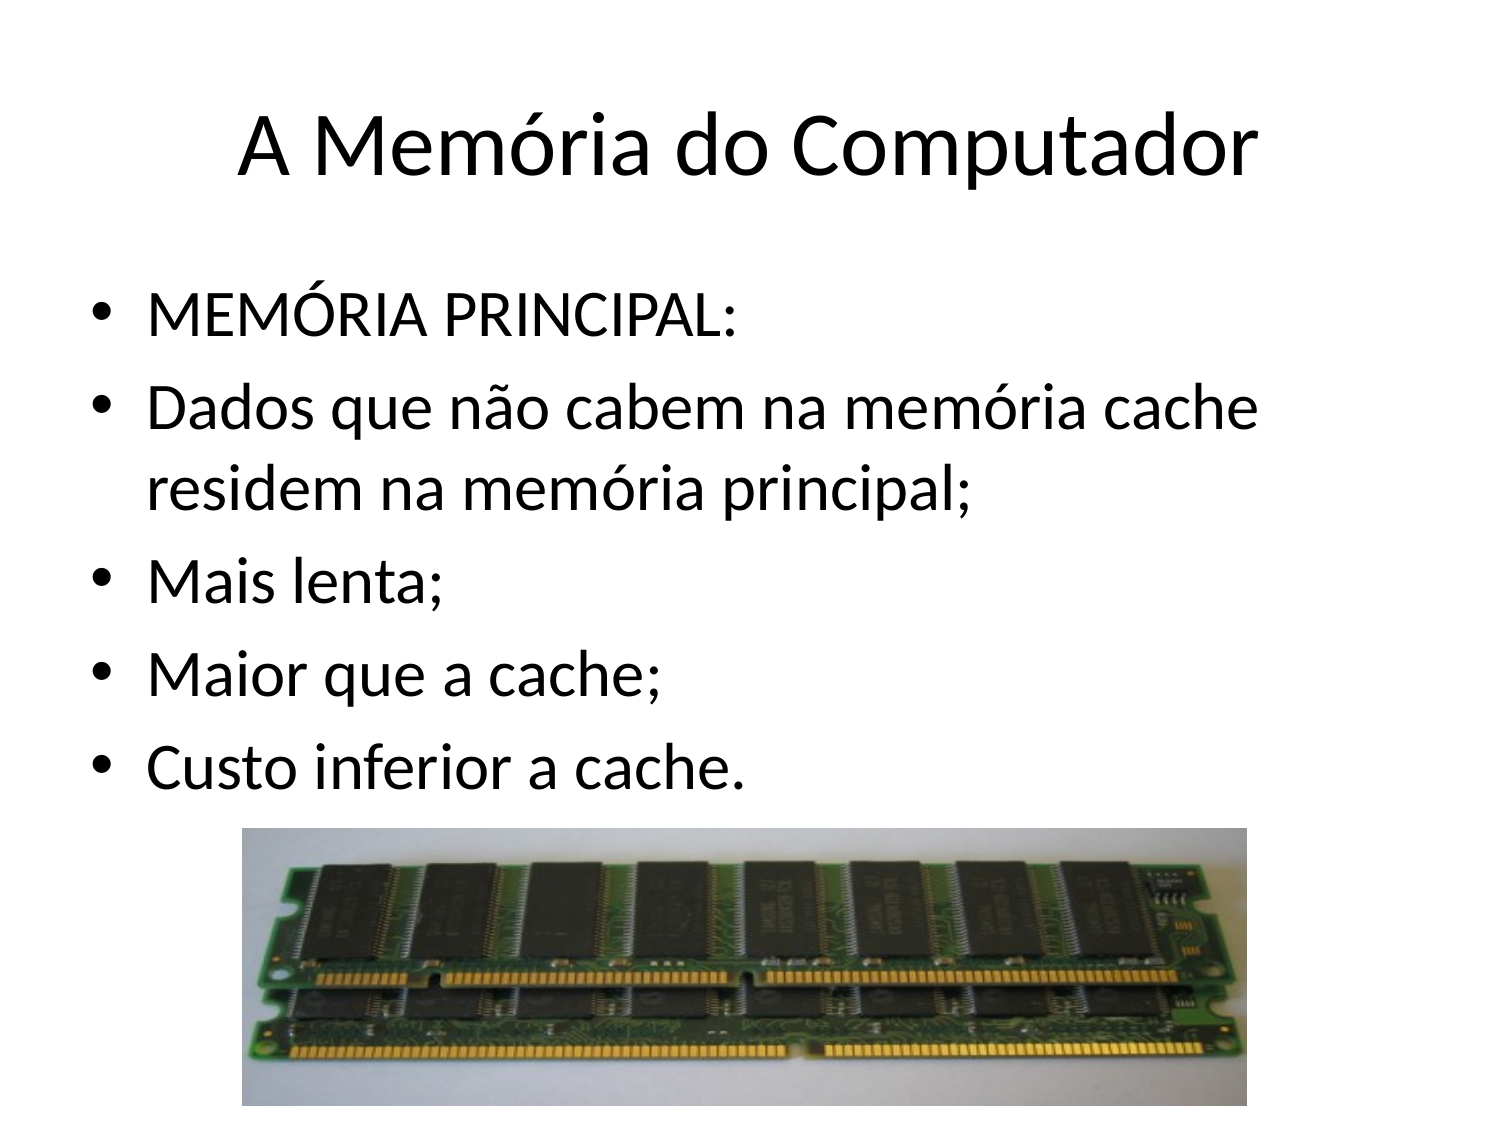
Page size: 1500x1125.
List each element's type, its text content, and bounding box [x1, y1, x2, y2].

list MEMÓRIA PRINCIPAL: Dados que não cabem na memória cache residem na memória principal; Mais lenta; Maior que a cache; Custo inferior a cache. [75, 262, 1425, 1005]
title A Memória do Computador [75, 45, 1425, 233]
picture [241, 828, 1247, 1107]
